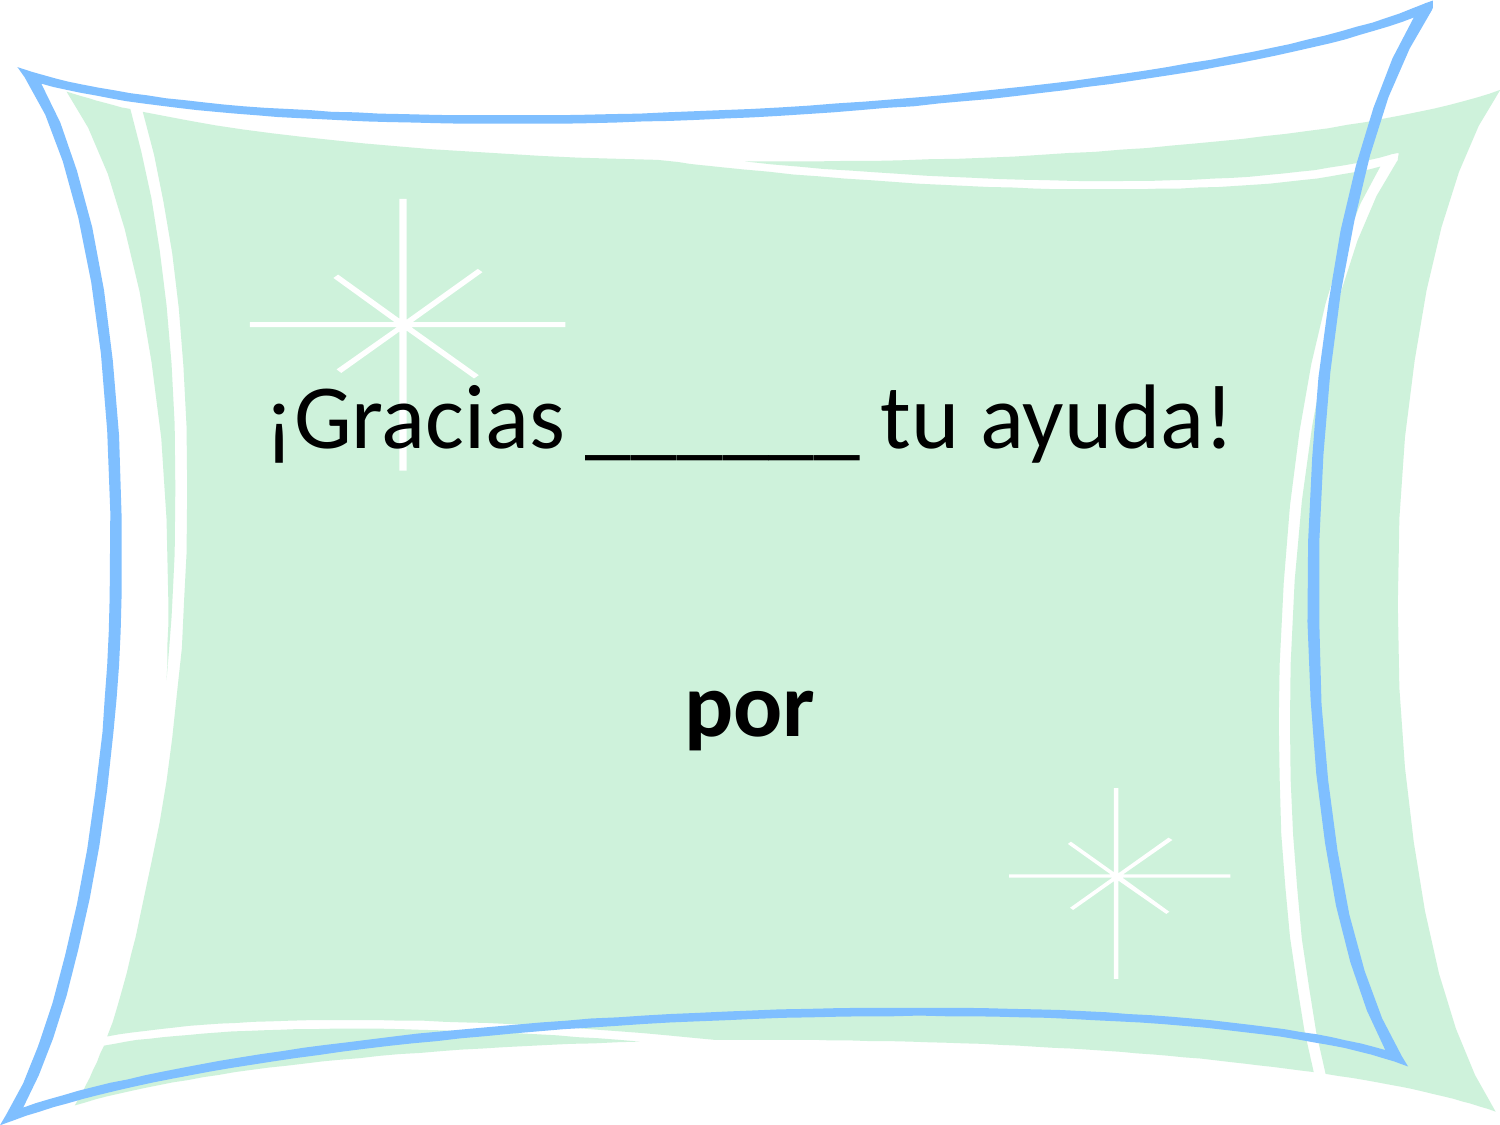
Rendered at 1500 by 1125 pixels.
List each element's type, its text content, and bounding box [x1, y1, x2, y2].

text_box ¡Gracias ______ tu ayuda! [112, 349, 1388, 591]
text_box por [224, 637, 1275, 925]
